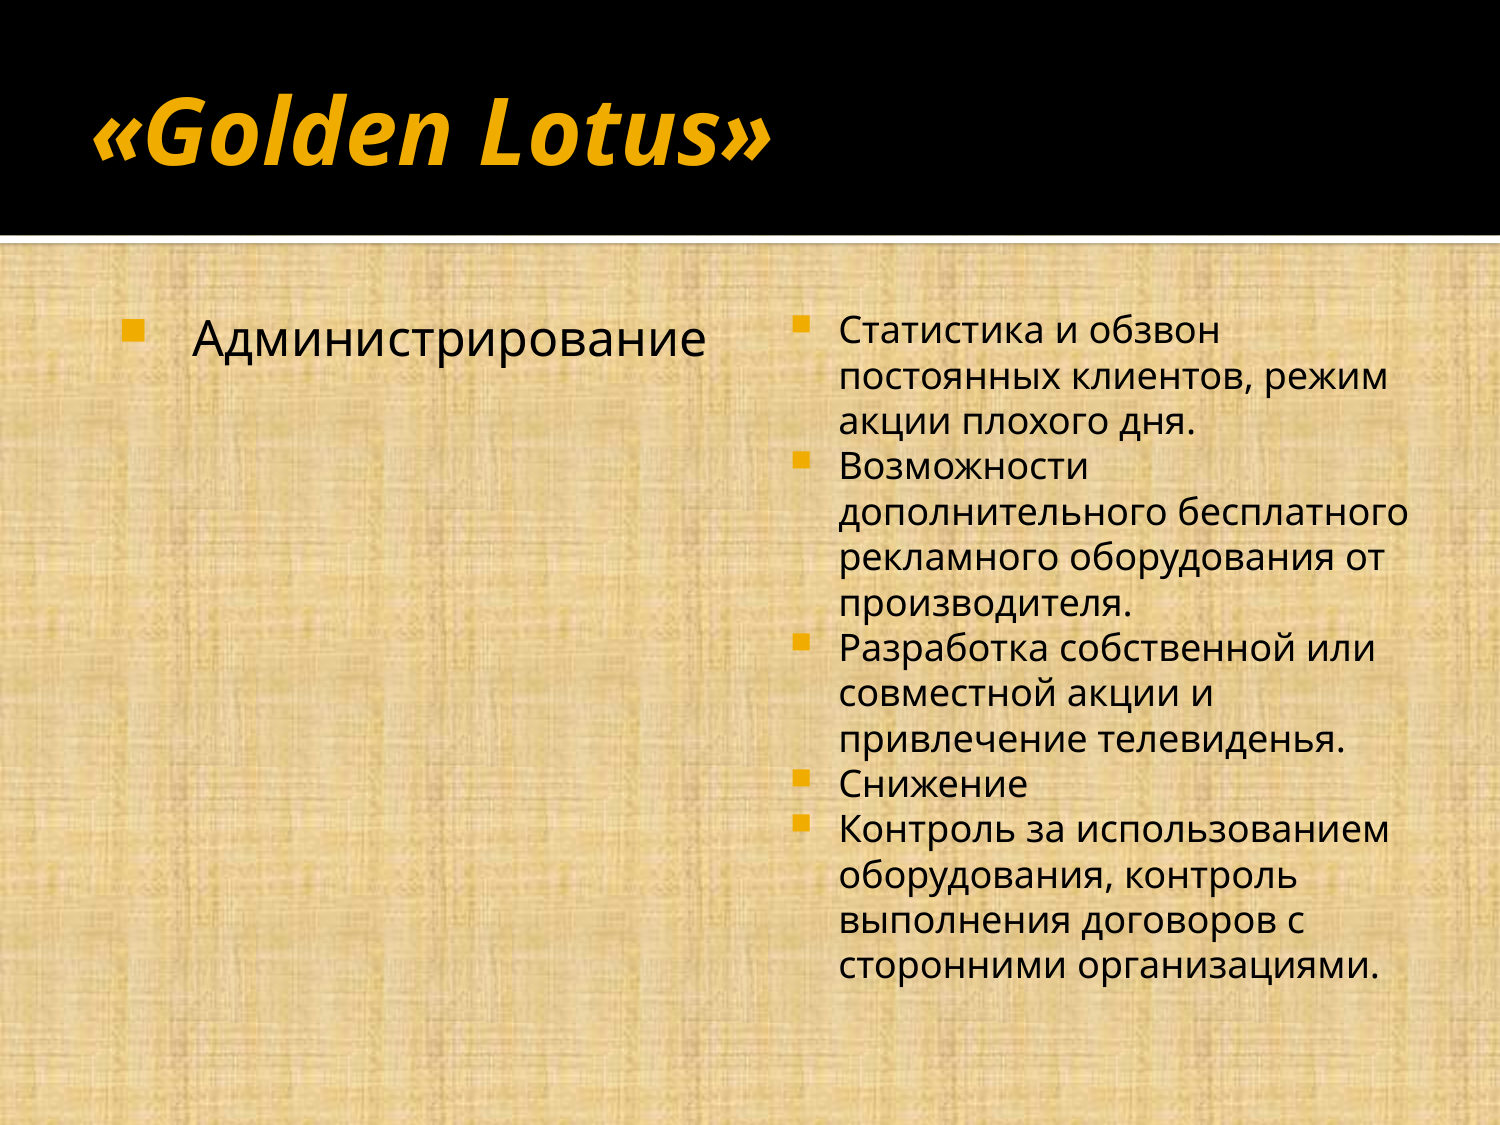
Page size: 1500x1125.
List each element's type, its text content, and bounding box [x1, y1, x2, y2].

list Администрирование [75, 291, 738, 1050]
picture [0, 244, 1500, 1125]
list Статистика и обзвон постоянных клиентов, режим акции плохого дня. Возможности дополнительного бесплатного рекламного оборудования от производителя. Разработка собственной или совместной акции и привлечение телевиденья. Снижение Контроль за использованием оборудования, контроль выполнения договоров с сторонними организациями. [762, 291, 1425, 1050]
title «Golden Lotus» [75, 24, 1425, 231]
